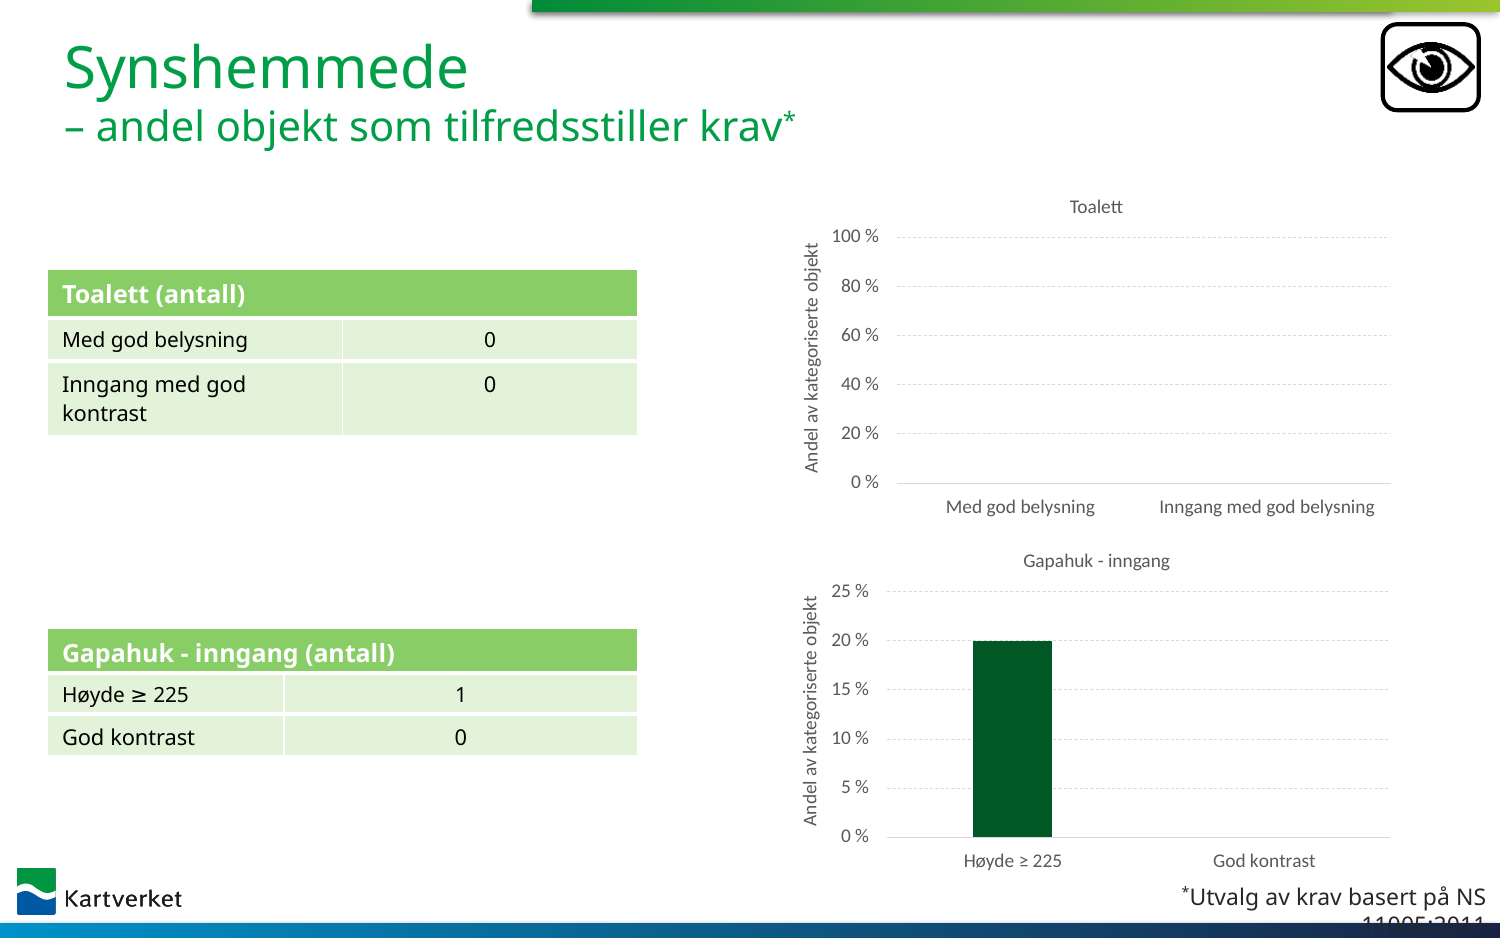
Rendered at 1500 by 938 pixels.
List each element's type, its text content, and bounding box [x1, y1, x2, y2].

table_cell 0 [343, 363, 637, 435]
text_box Synshemmede – andel objekt som tilfredsstiller krav* [49, 24, 1431, 158]
table_cell 0 [285, 716, 637, 755]
table_cell Inngang med god kontrast [48, 363, 342, 435]
table_cell Høyde ≥ 225 [48, 675, 283, 712]
table_cell 1 [285, 675, 637, 712]
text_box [1382, 24, 1480, 111]
table_cell God kontrast [48, 716, 283, 755]
table_cell Med god belysning [48, 320, 342, 359]
picture [791, 541, 1402, 880]
picture [791, 187, 1402, 526]
table_header Gapahuk - inngang (antall) [48, 629, 637, 671]
table_header Toalett (antall) [48, 270, 637, 316]
text_box *Utvalg av krav basert på NS 11005:2011 [1068, 873, 1500, 938]
table_cell 0 [343, 320, 637, 359]
